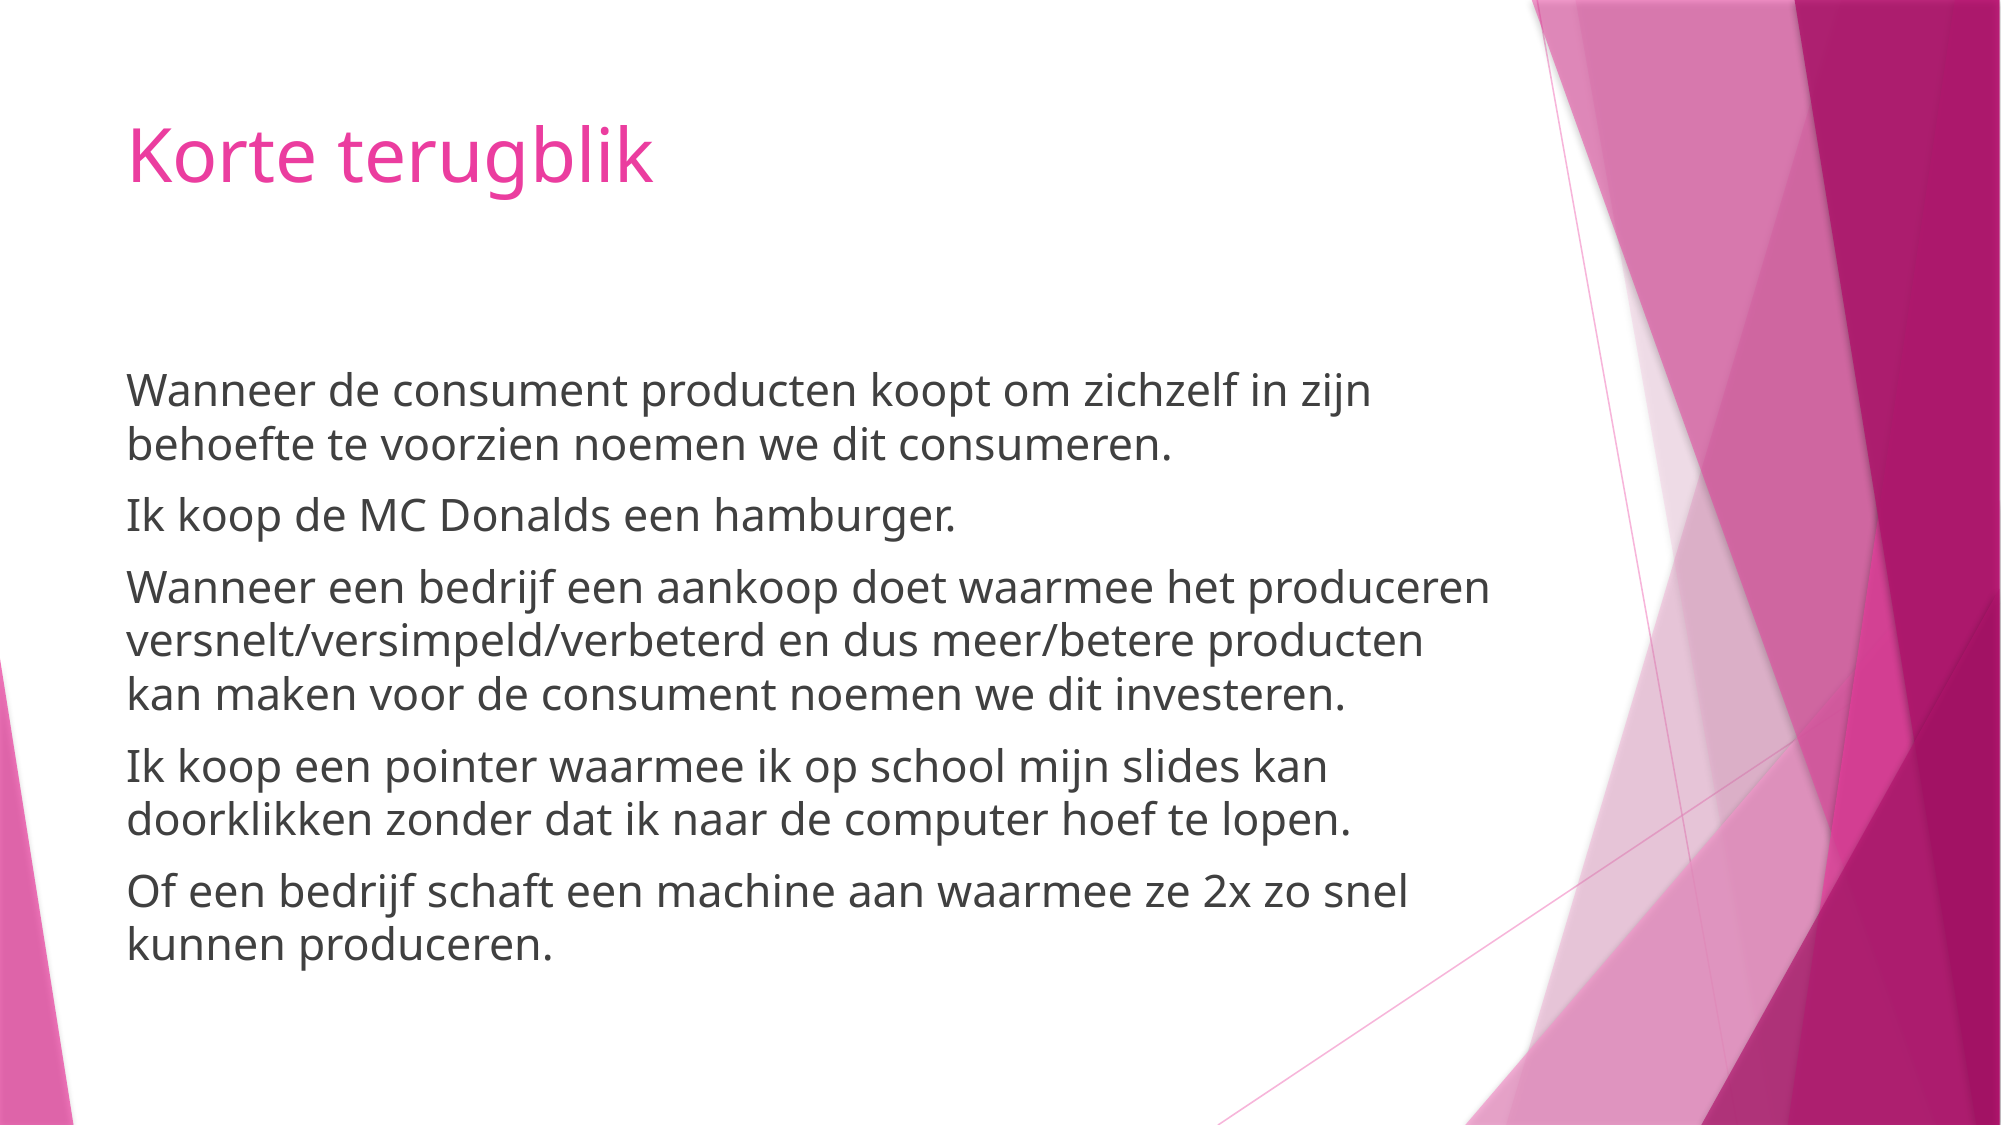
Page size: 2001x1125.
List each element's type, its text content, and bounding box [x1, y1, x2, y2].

title Korte terugblik [111, 99, 1522, 317]
list Wanneer de consument producten koopt om zichzelf in zijn behoefte te voorzien noemen we dit consumeren. Ik koop de MC Donalds een hamburger. Wanneer een bedrijf een aankoop doet waarmee het produceren versnelt/versimpeld/verbeterd en dus meer/betere producten kan maken voor de consument noemen we dit investeren. Ik koop een pointer waarmee ik op school mijn slides kan doorklikken zonder dat ik naar de computer hoef te lopen. Of een bedrijf schaft een machine aan waarmee ze 2x zo snel kunnen produceren. [111, 354, 1522, 992]
